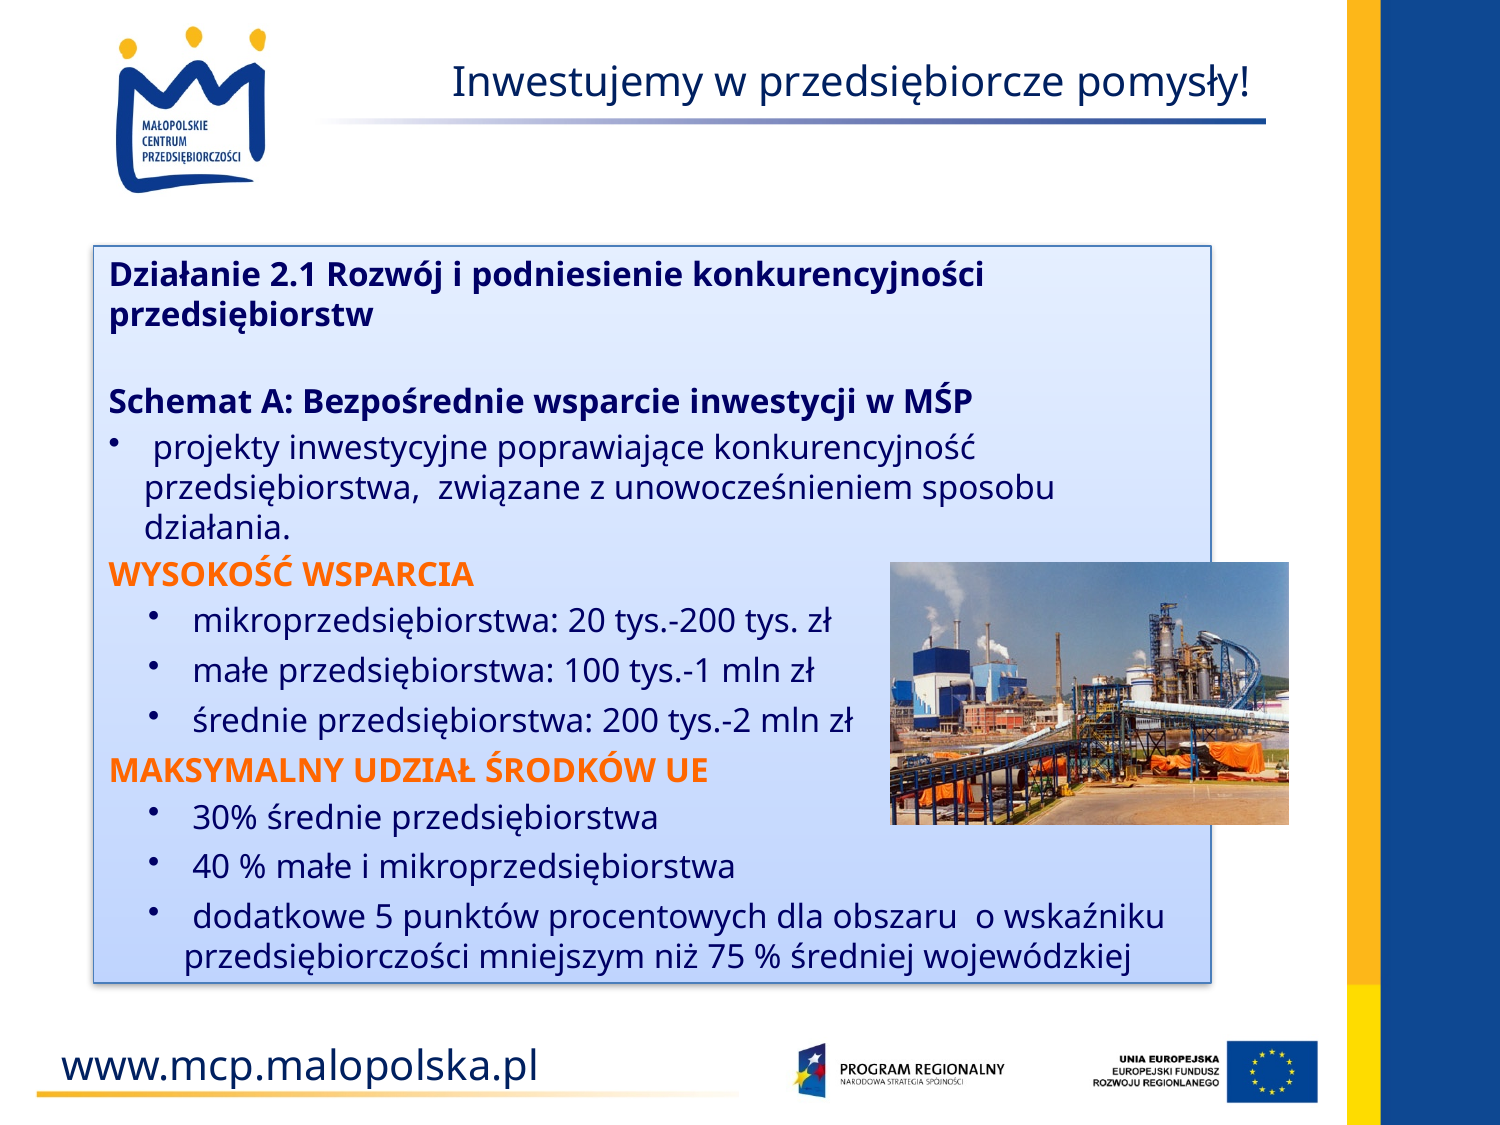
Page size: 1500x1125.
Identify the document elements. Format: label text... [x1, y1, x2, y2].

picture [1347, 0, 1500, 1125]
text_box Działanie 2.1 Rozwój i podniesienie konkurencyjności przedsiębiorstw Schemat A: Bezpośrednie wsparcie inwestycji w MŚP projekty inwestycyjne poprawiające konkurencyjność przedsiębiorstwa, związane z unowocześnieniem sposobu działania. WYSOKOŚĆ WSPARCIA mikroprzedsiębiorstwa: 20 tys.-200 tys. zł małe przedsiębiorstwa: 100 tys.-1 mln zł średnie przedsiębiorstwa: 200 tys.-2 mln zł MAKSYMALNY UDZIAŁ ŚRODKÓW UE 30% średnie przedsiębiorstwa 40 % małe i mikroprzedsiębiorstwa dodatkowe 5 punktów procentowych dla obszaru o wskaźniku przedsiębiorczości mniejszym niż 75 % średniej wojewódzkiej [93, 245, 1212, 984]
picture [890, 562, 1290, 825]
picture [1077, 1034, 1325, 1108]
picture [763, 1015, 1032, 1125]
text_box Inwestujemy w przedsiębiorcze pomysły! [304, 46, 1266, 105]
text_box www.mcp.malopolska.pl [46, 1031, 758, 1097]
picture [34, 1089, 739, 1099]
picture [105, 23, 1266, 197]
